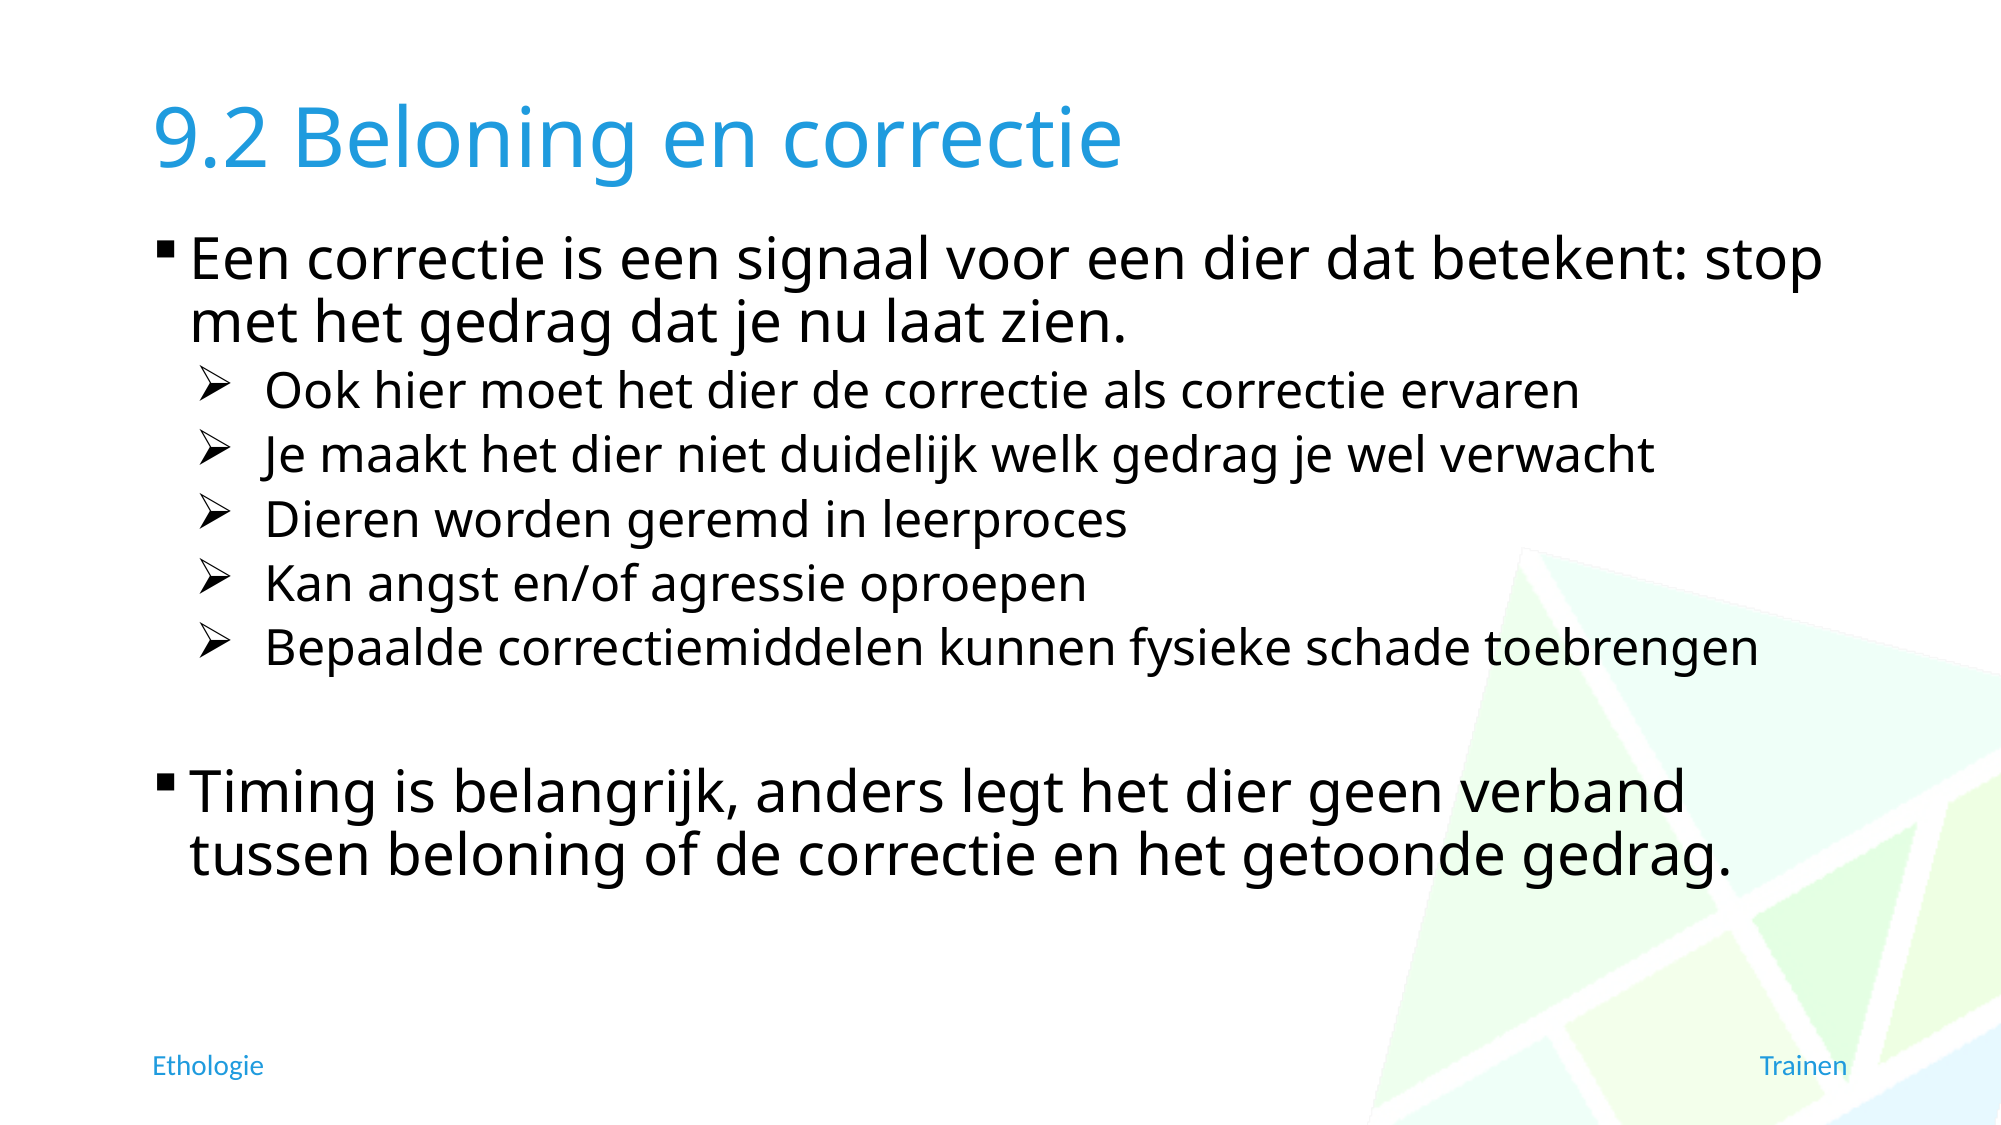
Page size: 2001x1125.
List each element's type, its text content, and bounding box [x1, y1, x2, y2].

list Trainen [1412, 1042, 1863, 1103]
list Ethologie [137, 1042, 588, 1103]
list Een correctie is een signaal voor een dier dat betekent: stop met het gedrag dat je nu laat zien. Ook hier moet het dier de correctie als correctie ervaren Je maakt het dier niet duidelijk welk gedrag je wel verwacht Dieren worden geremd in leerproces Kan angst en/of agressie oproepen Bepaalde correctiemiddelen kunnen fysieke schade toebrengen Timing is belangrijk, anders legt het dier geen verband tussen beloning of de correctie en het getoonde gedrag. [137, 221, 1863, 1014]
title 9.2 Beloning en correctie [137, 59, 1863, 221]
